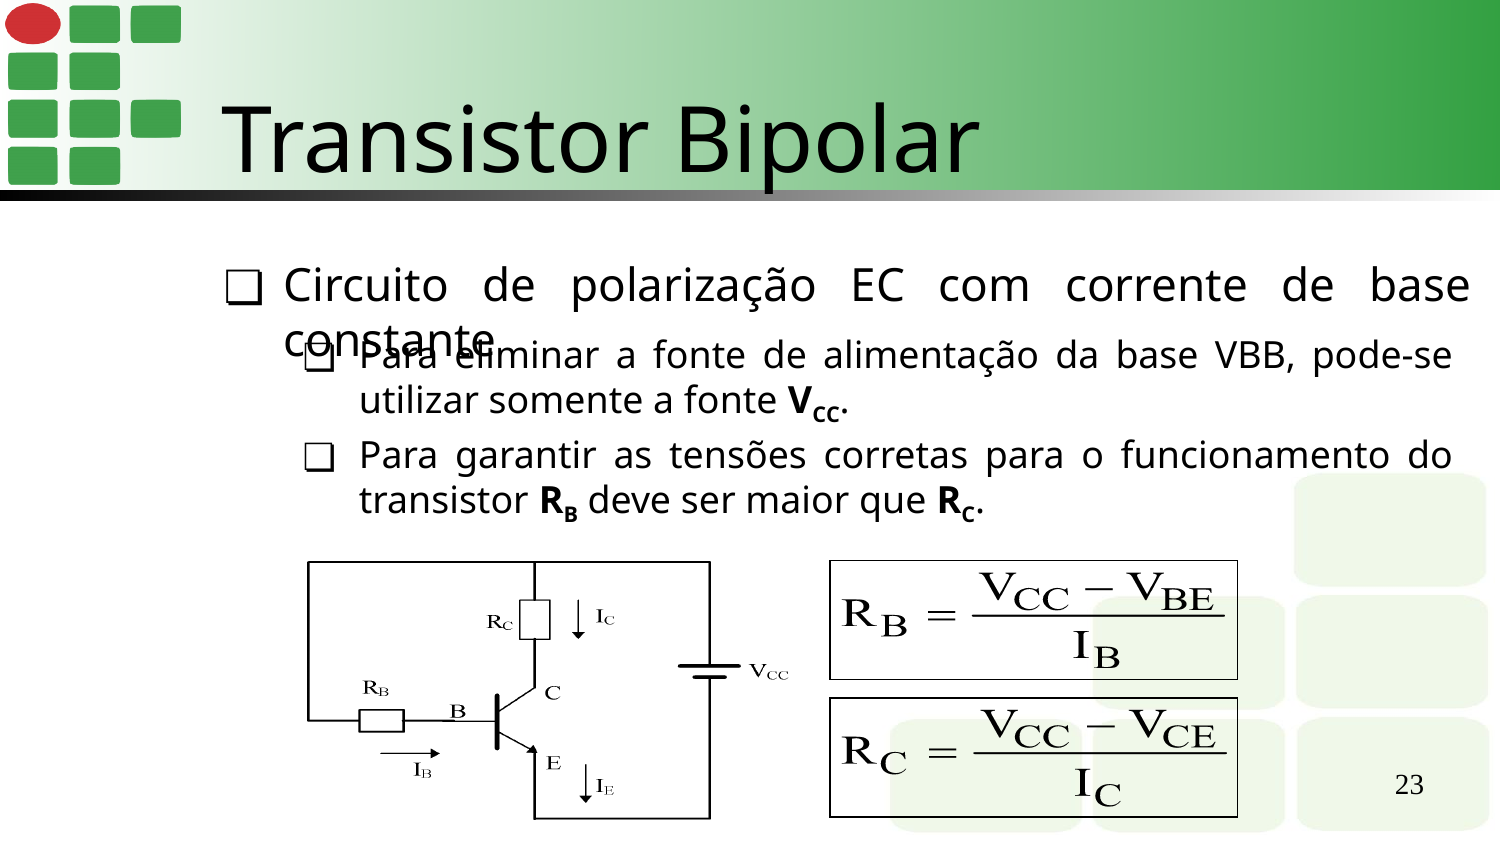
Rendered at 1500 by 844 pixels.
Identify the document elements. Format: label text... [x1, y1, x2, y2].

text_box Circuito de polarização EC com corrente de base constante [193, 248, 1488, 324]
text_box Para eliminar a fonte de alimentação da base VBB, pode-se utilizar somente a fonte VCC. [193, 323, 1469, 423]
picture [5, 3, 181, 185]
slide_number ‹#› [1075, 768, 1425, 827]
text_box Para garantir as tensões corretas para o funcionamento do transistor RB deve ser maior que RC. [193, 423, 1469, 526]
text_box Transistor Bipolar [206, 26, 1468, 207]
picture [803, 441, 1495, 835]
picture [307, 561, 798, 820]
